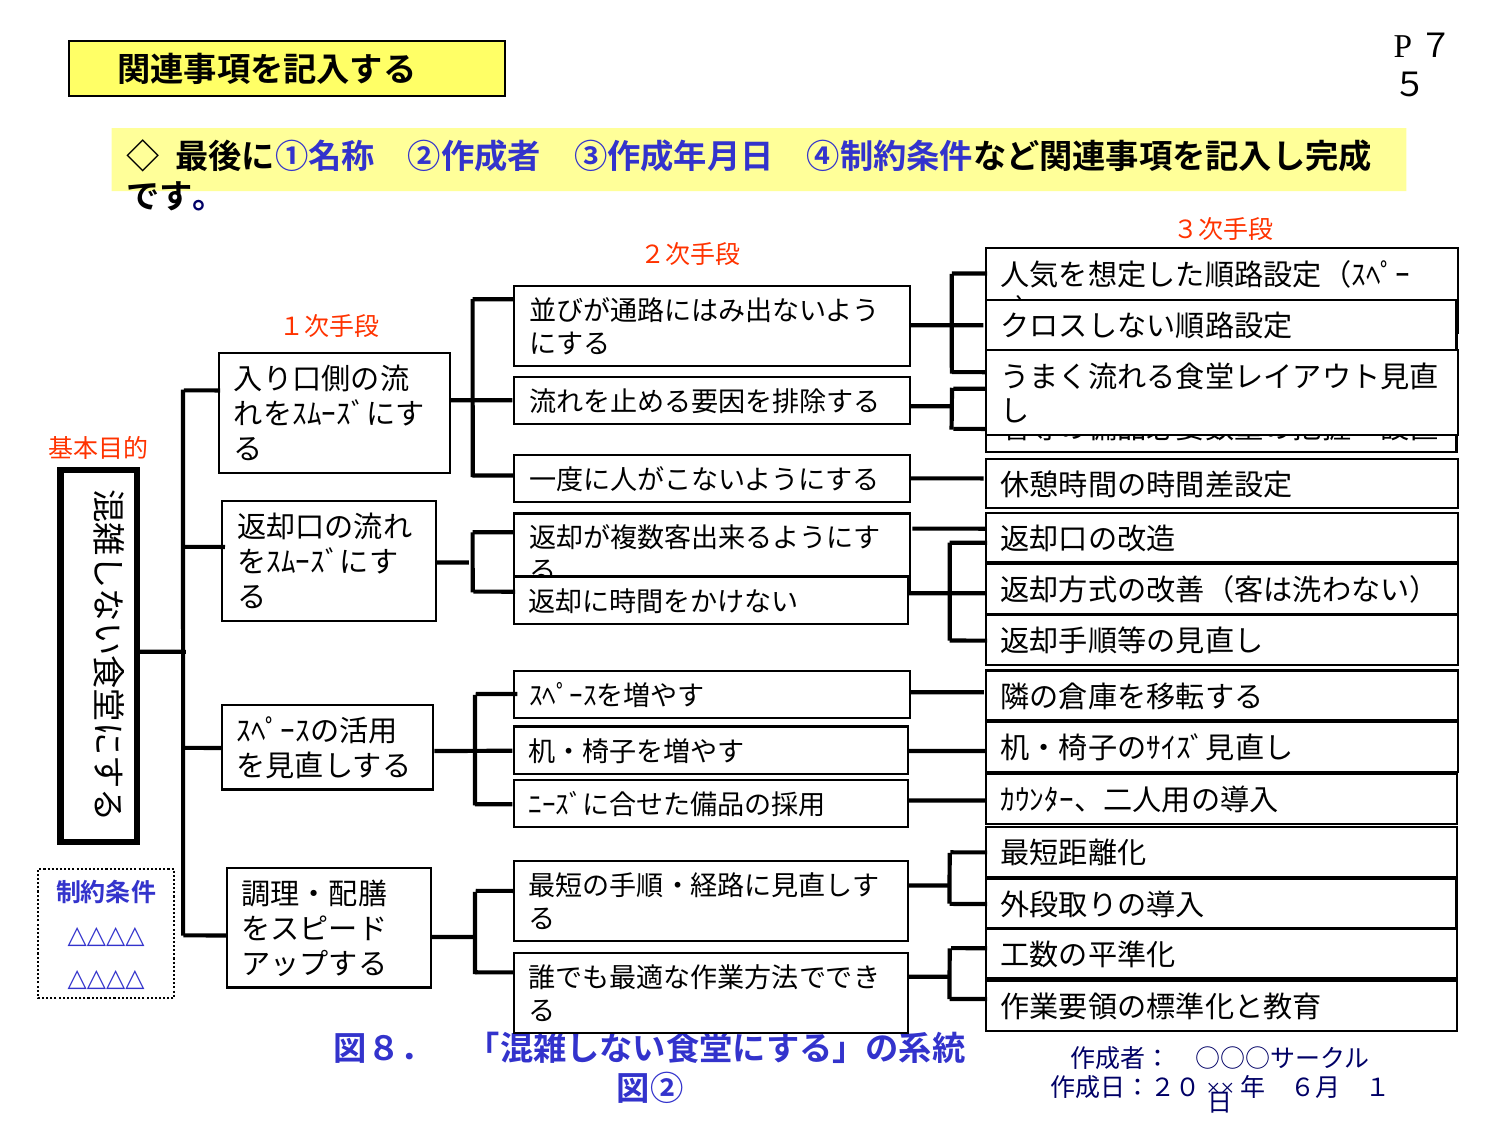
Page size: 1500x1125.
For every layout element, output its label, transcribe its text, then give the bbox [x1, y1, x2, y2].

text_box 作成者： ○○○サークル 作成日：２０××年 ６月 １日 [1025, 1084, 1416, 1122]
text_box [32, 206, 1459, 1076]
text_box 関連事項を記入する [69, 40, 506, 96]
text_box ◇ 最後に①名称 ②作成者 ③作成年月日 ④制約条件など関連事項を記入し完成です。 [111, 128, 1407, 192]
text_box P７５ [1378, 16, 1500, 111]
